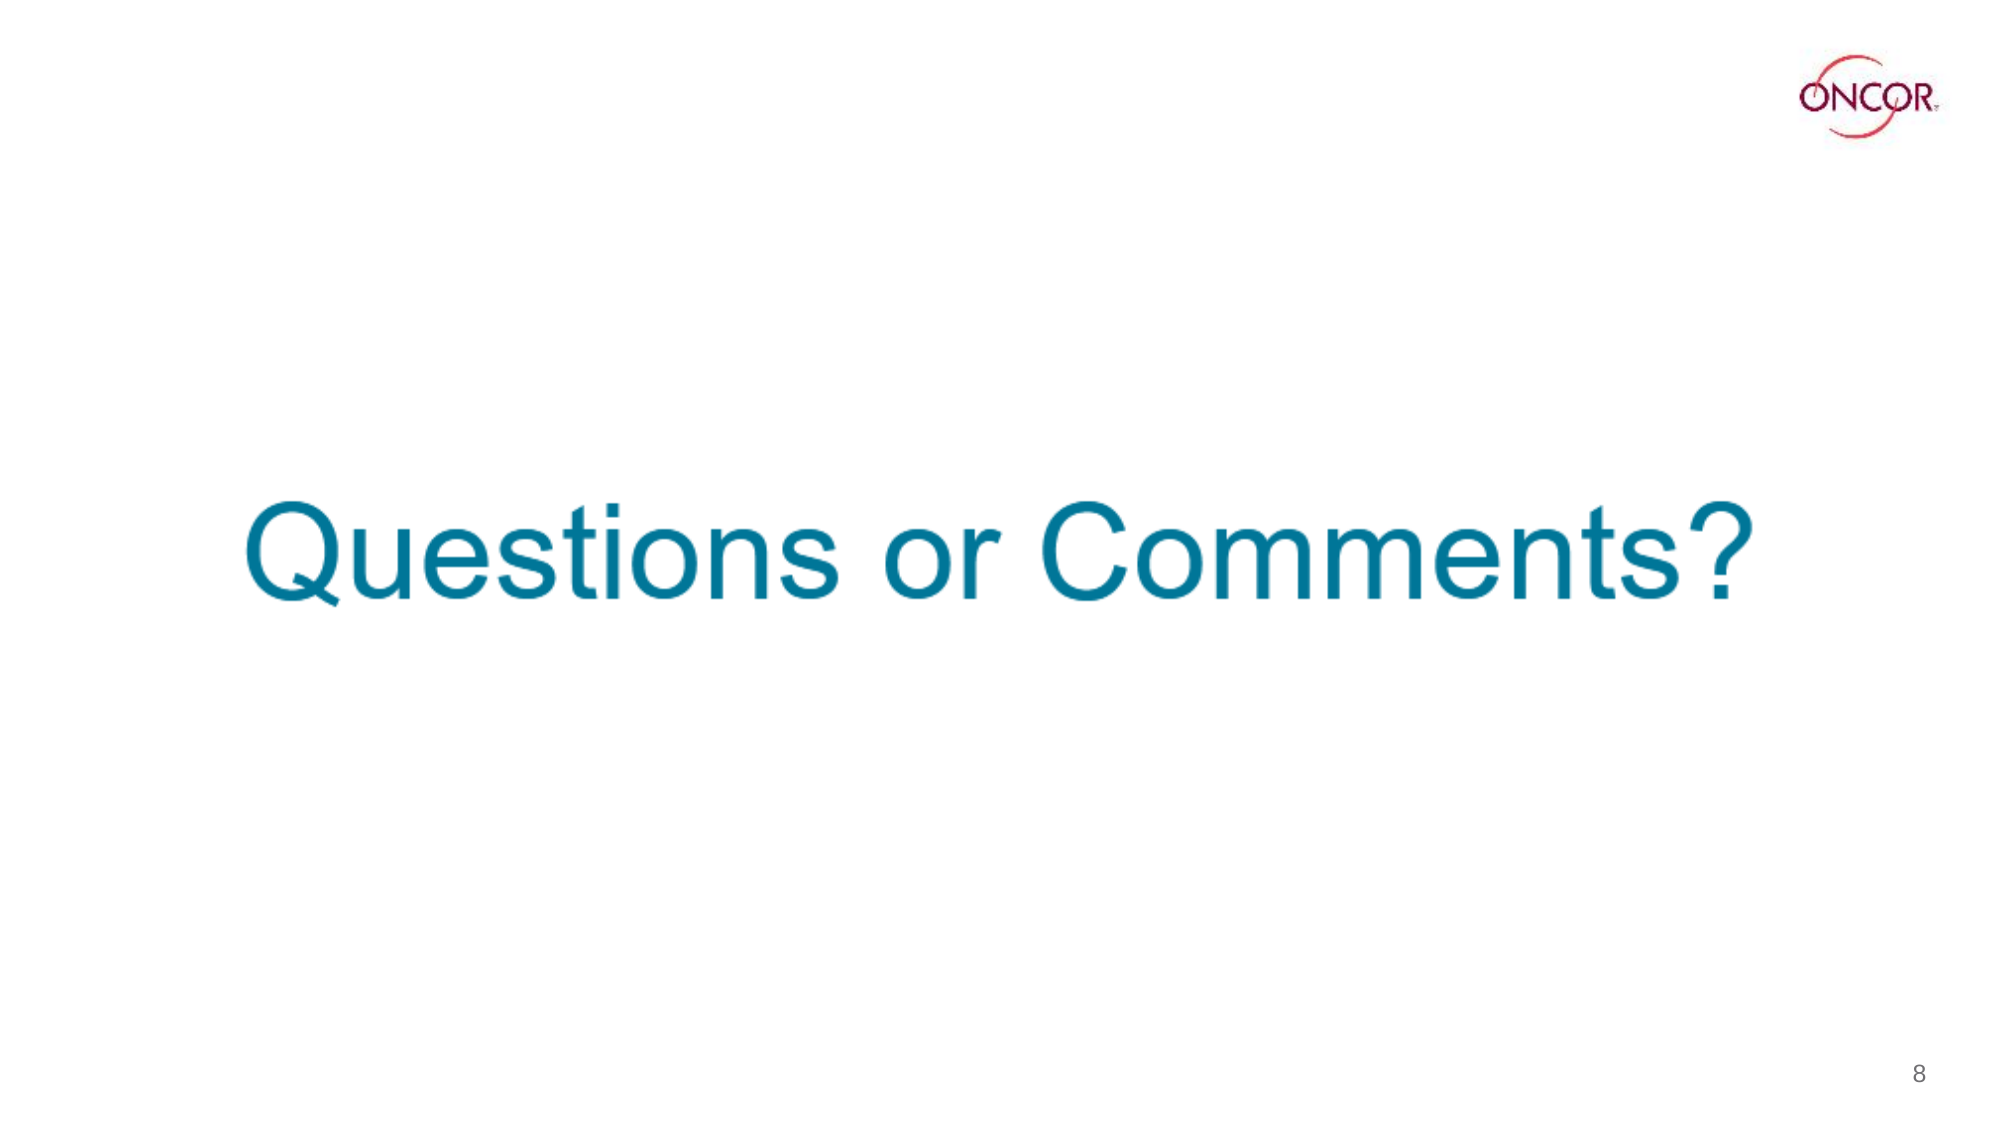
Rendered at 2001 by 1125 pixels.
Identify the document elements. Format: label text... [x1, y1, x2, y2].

slide_number 8 [1412, 1042, 1942, 1103]
picture [0, 0, 2000, 977]
